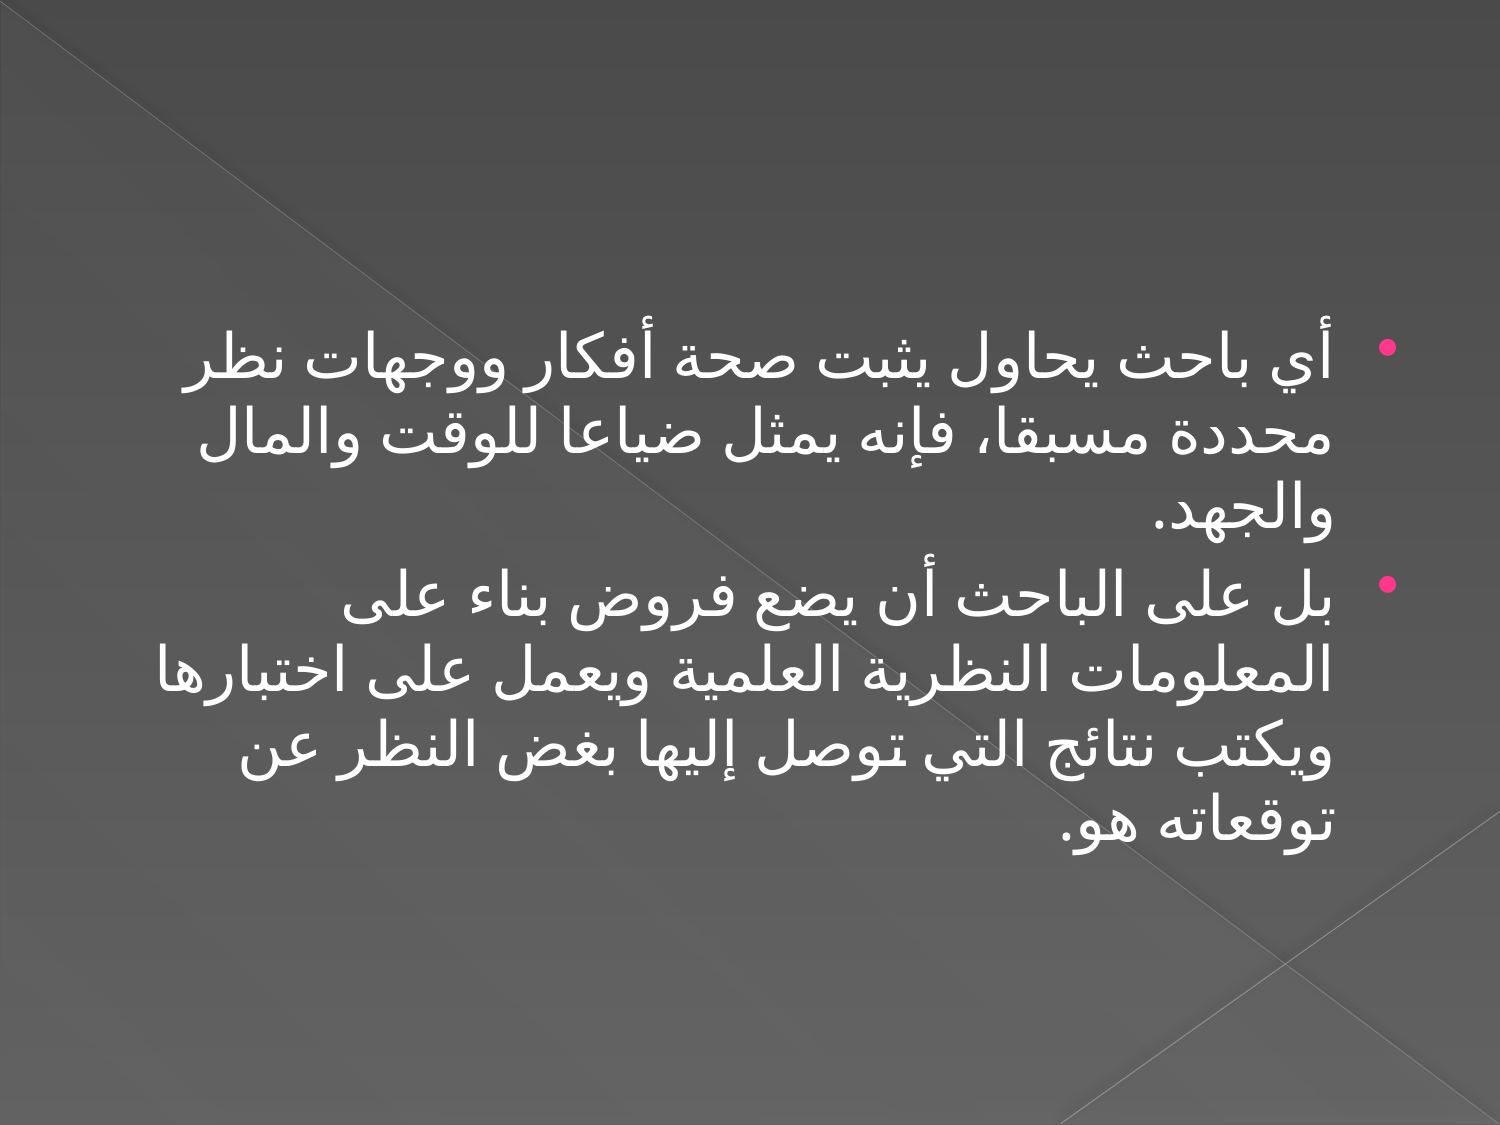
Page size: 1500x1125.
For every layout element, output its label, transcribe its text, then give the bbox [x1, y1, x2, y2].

list أي باحث يحاول يثبت صحة أفكار ووجهات نظر محددة مسبقا، فإنه يمثل ضياعا للوقت والمال والجهد. بل على الباحث أن يضع فروض بناء على المعلومات النظرية العلمية ويعمل على اختبارها ويكتب نتائج التي توصل إليها بغض النظر عن توقعاته هو. [75, 308, 1425, 1059]
